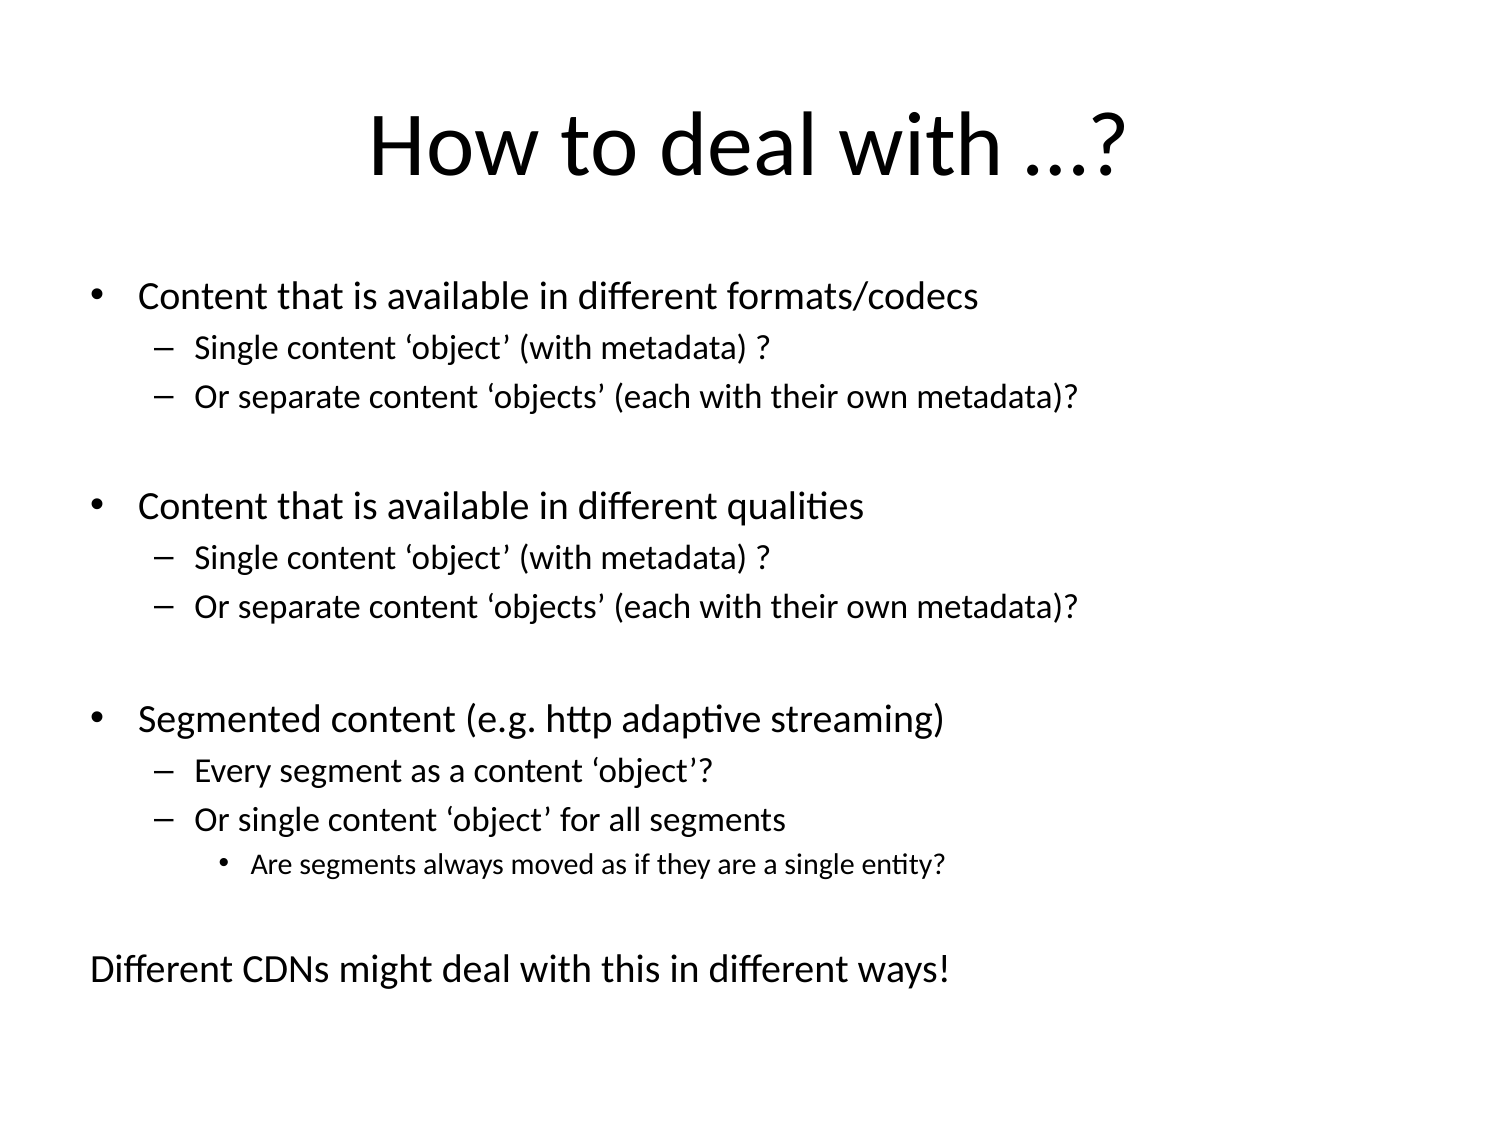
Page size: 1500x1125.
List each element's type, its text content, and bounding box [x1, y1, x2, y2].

title How to deal with …? [75, 45, 1425, 233]
list Content that is available in different formats/codecs Single content ‘object’ (with metadata) ? Or separate content ‘objects’ (each with their own metadata)? Content that is available in different qualities Single content ‘object’ (with metadata) ? Or separate content ‘objects’ (each with their own metadata)? Segmented content (e.g. http adaptive streaming) Every segment as a content ‘object’? Or single content ‘object’ for all segments Are segments always moved as if they are a single entity? Different CDNs might deal with this in different ways! [75, 262, 1425, 1005]
